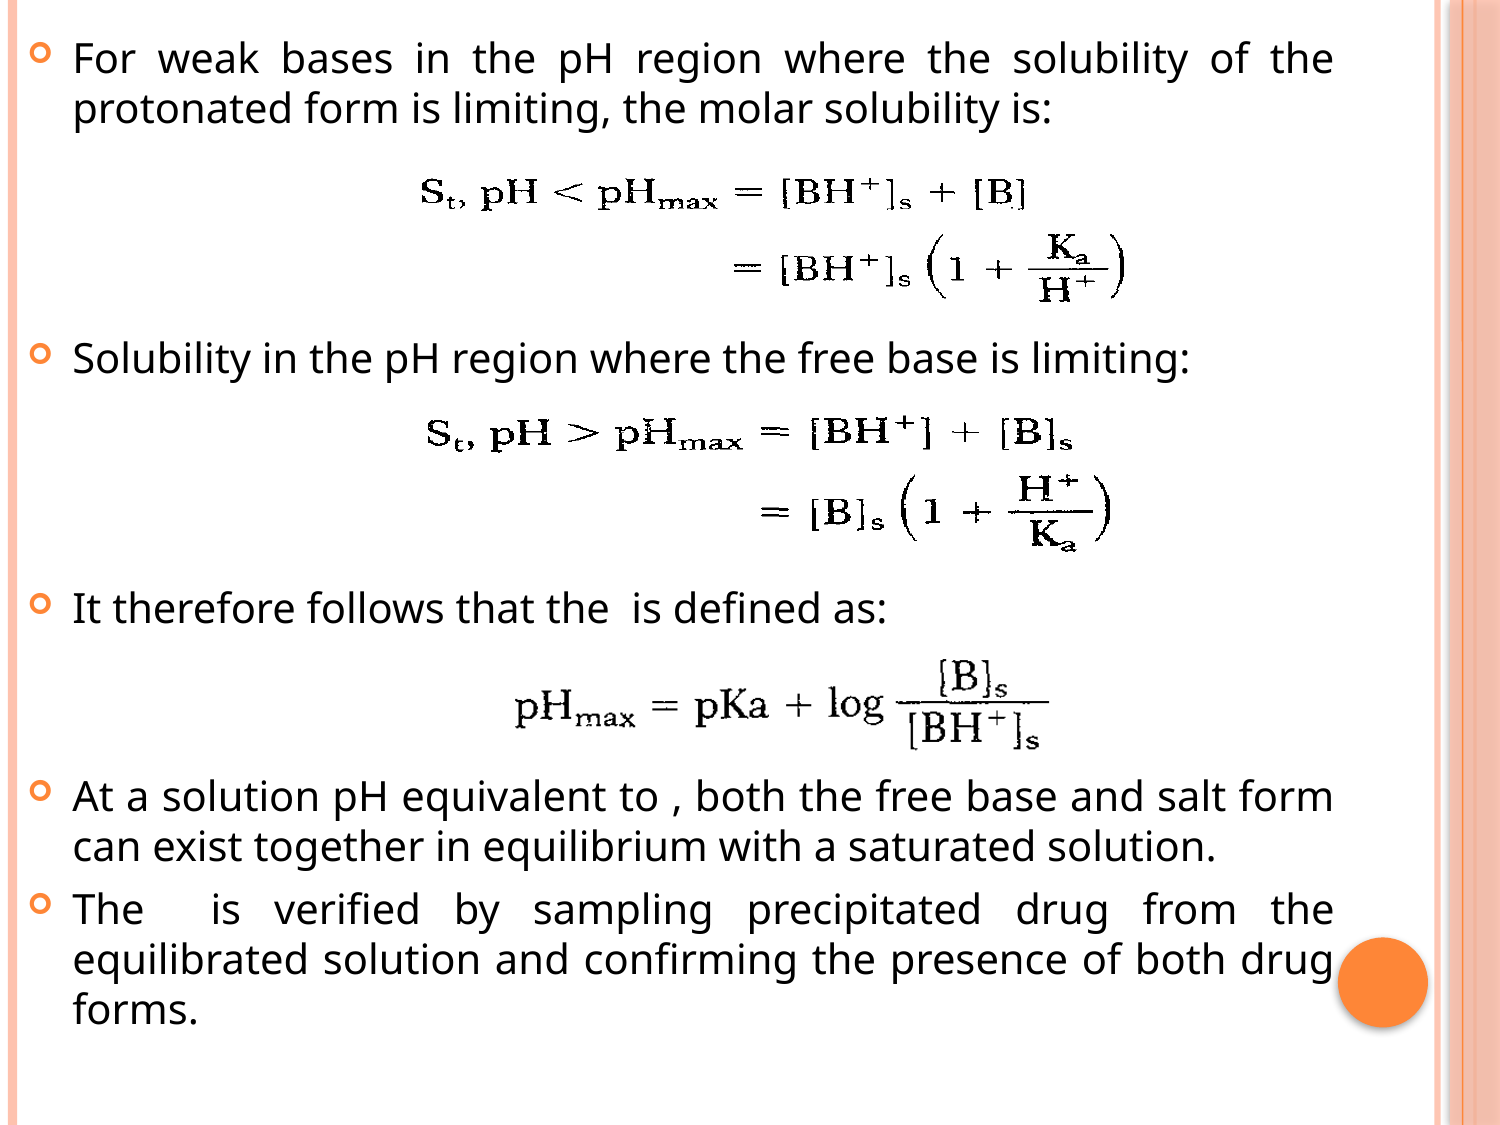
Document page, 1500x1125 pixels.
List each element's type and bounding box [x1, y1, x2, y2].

text_box [375, 149, 1170, 763]
